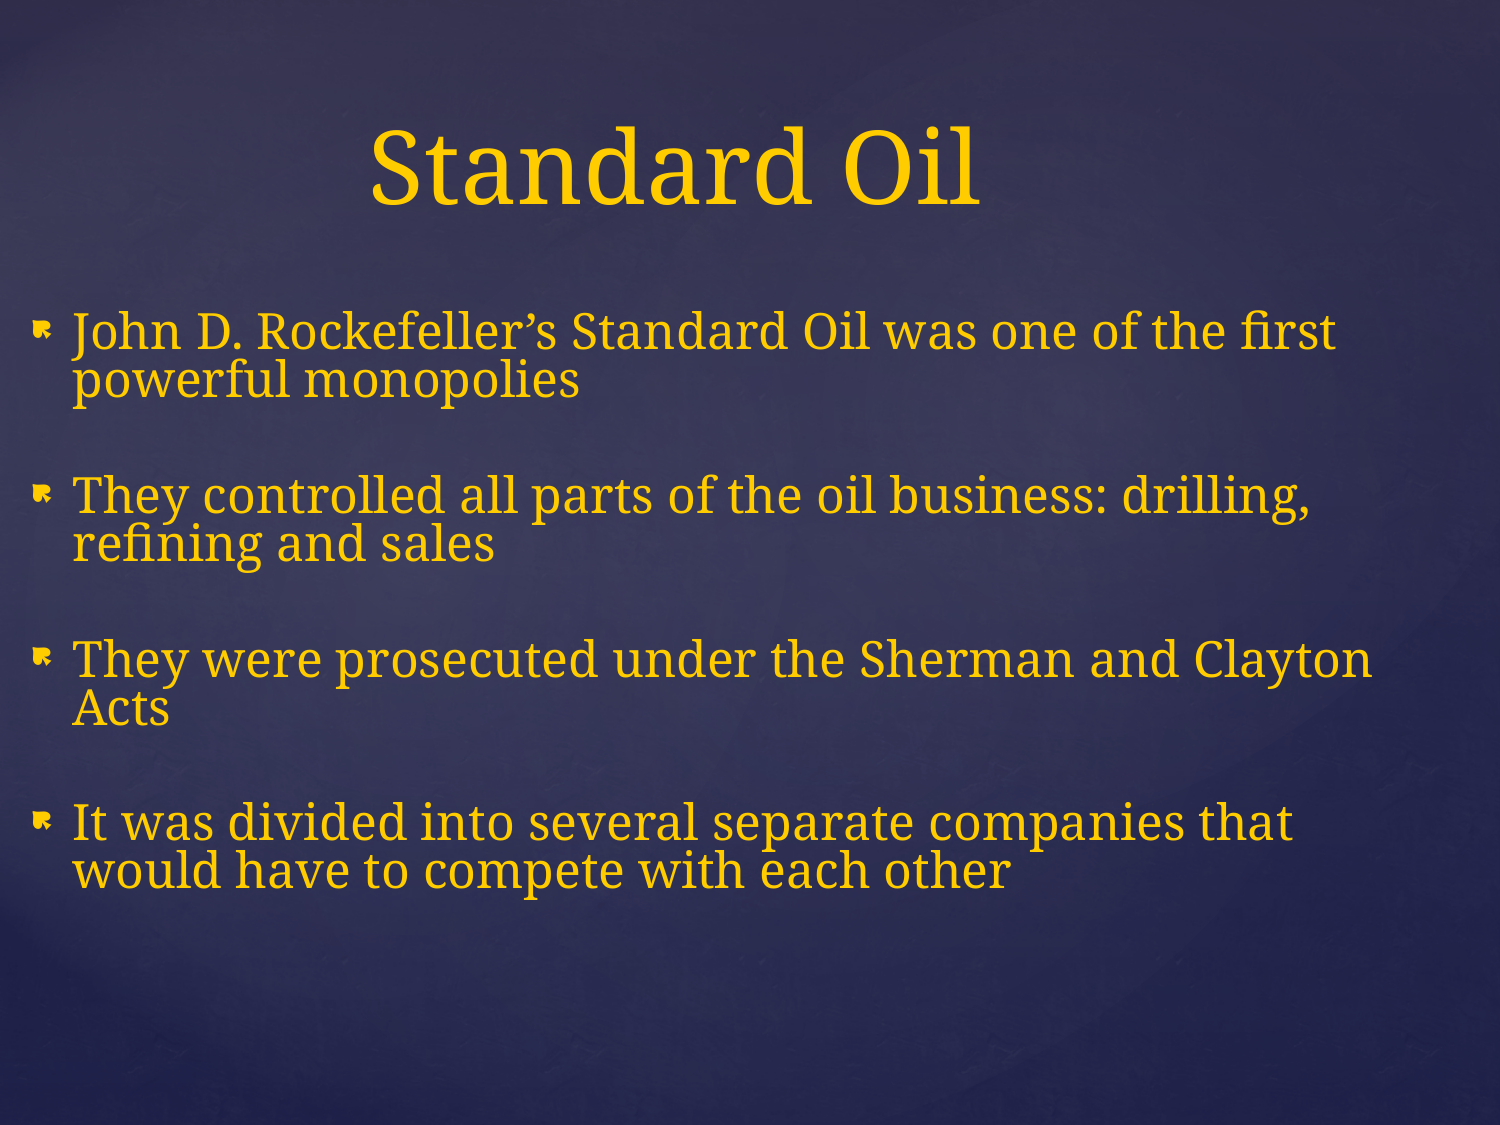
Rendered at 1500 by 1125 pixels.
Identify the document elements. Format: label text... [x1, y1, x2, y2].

list John D. Rockefeller’s Standard Oil was one of the first powerful monopolies They controlled all parts of the oil business: drilling, refining and sales They were prosecuted under the Sherman and Clayton Acts It was divided into several separate companies that would have to compete with each other [12, 262, 1463, 1005]
title Standard Oil [0, 45, 1350, 233]
